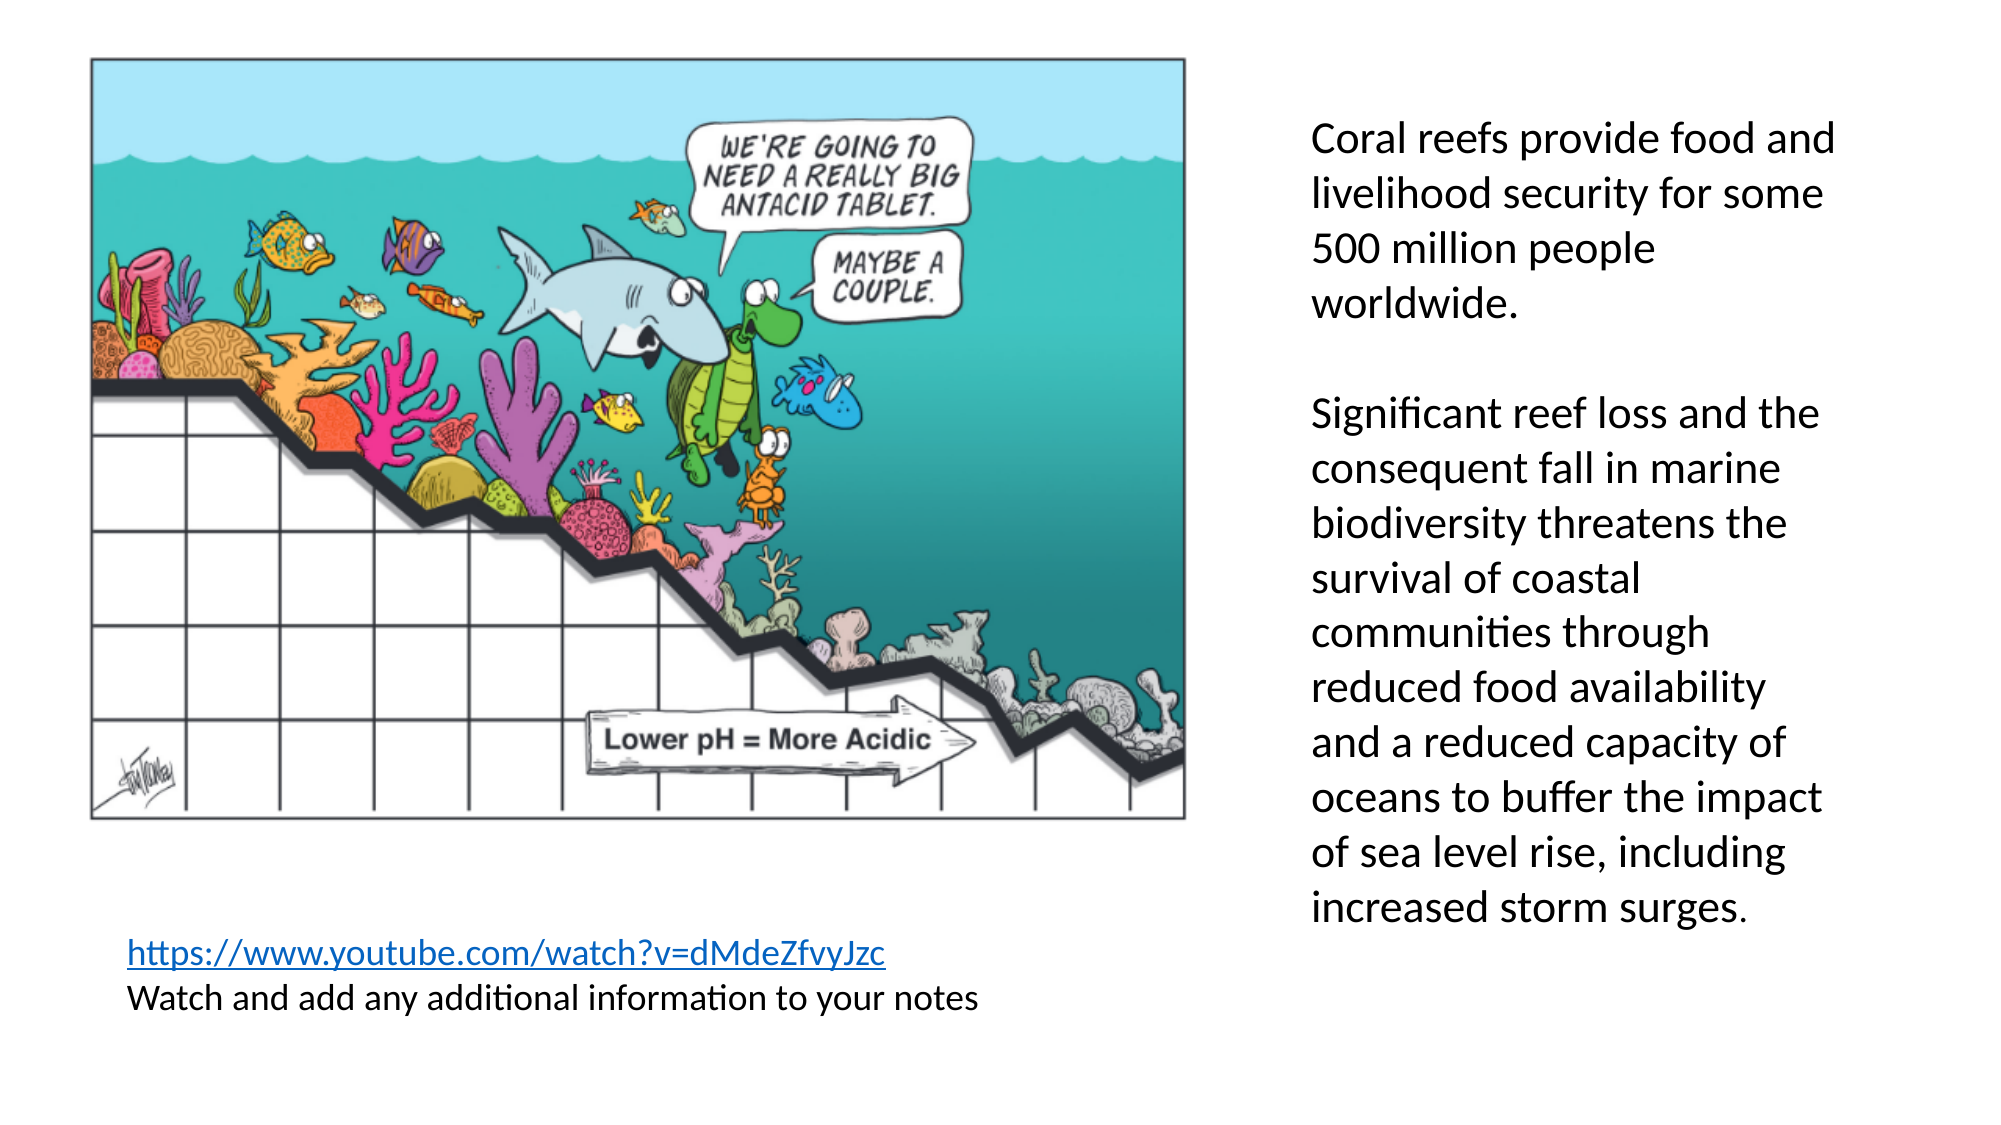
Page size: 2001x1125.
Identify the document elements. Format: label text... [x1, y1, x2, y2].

picture [85, 53, 1188, 823]
text_box https://www.youtube.com/watch?v=dMdeZfvyJzc Watch and add any additional information to your notes [112, 920, 995, 1070]
text_box Coral reefs provide food and livelihood security for some 500 million people worldwide. Significant reef loss and the consequent fall in marine biodiversity threatens the survival of coastal communities through reduced food availability and a reduced capacity of oceans to buffer the impact of sea level rise, including increased storm surges. [1296, 99, 1854, 940]
